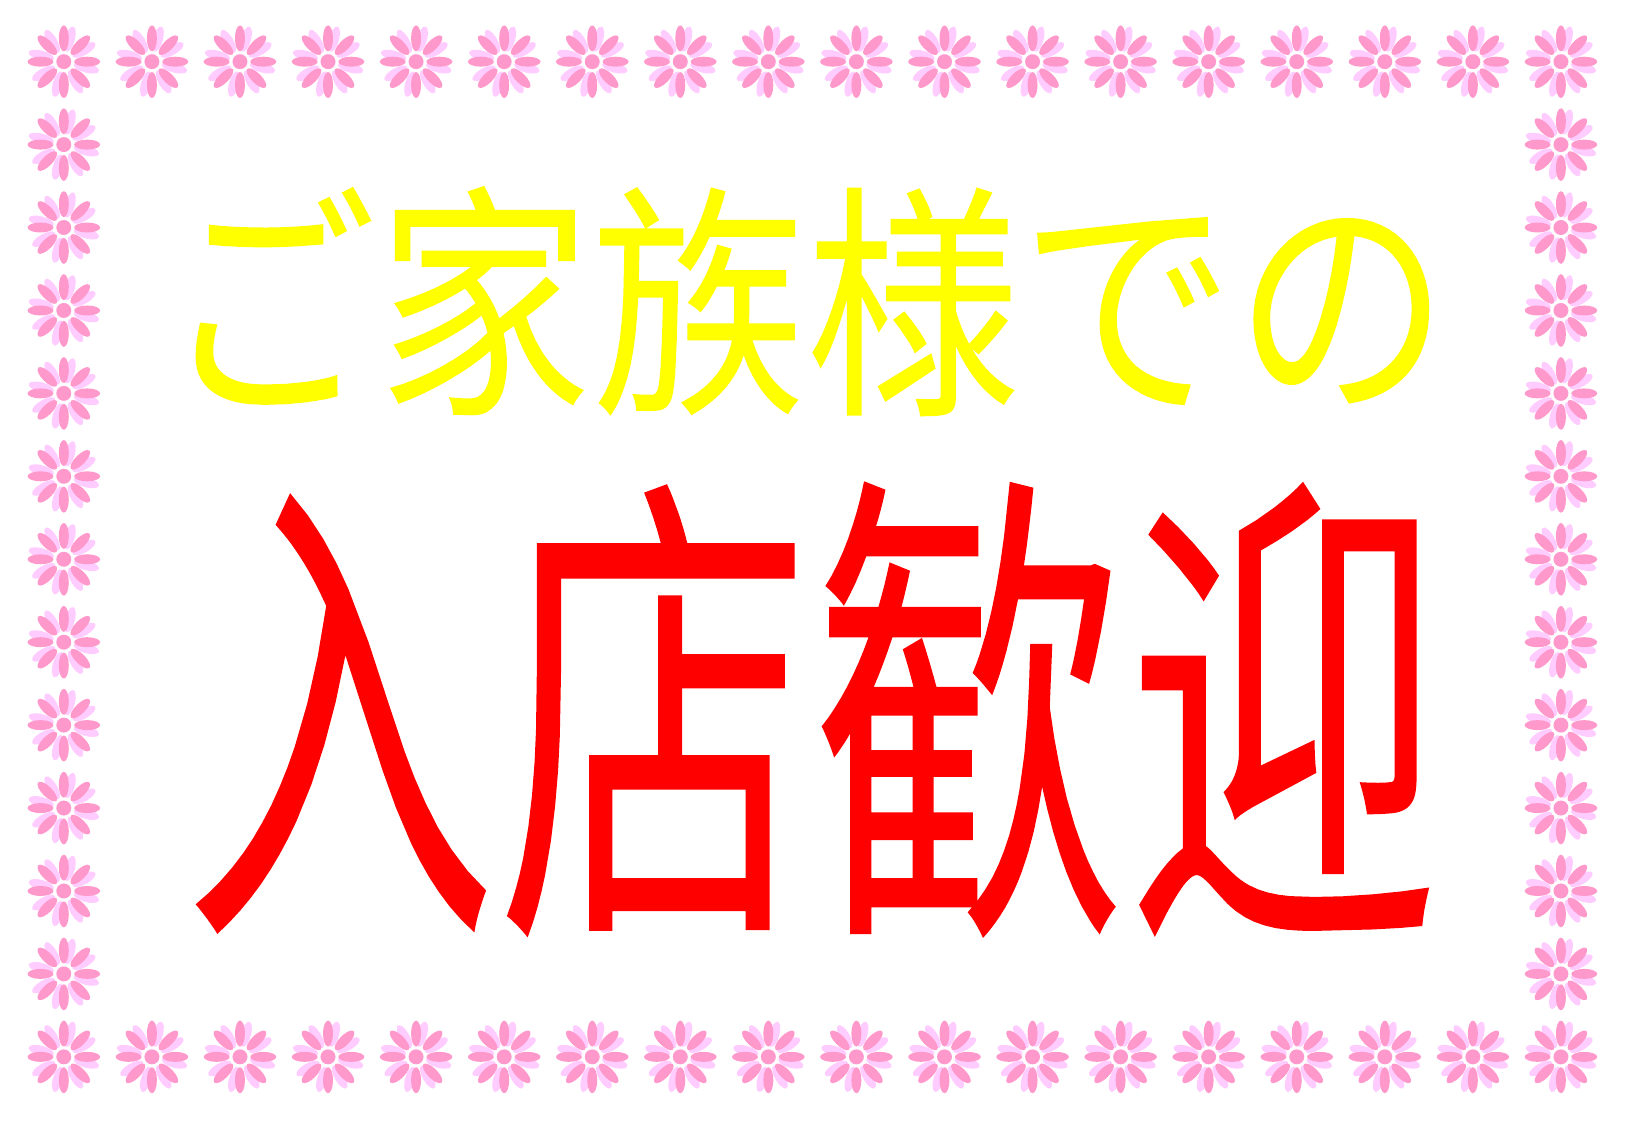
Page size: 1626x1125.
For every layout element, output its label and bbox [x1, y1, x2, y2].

text_box [27, 25, 1598, 1094]
